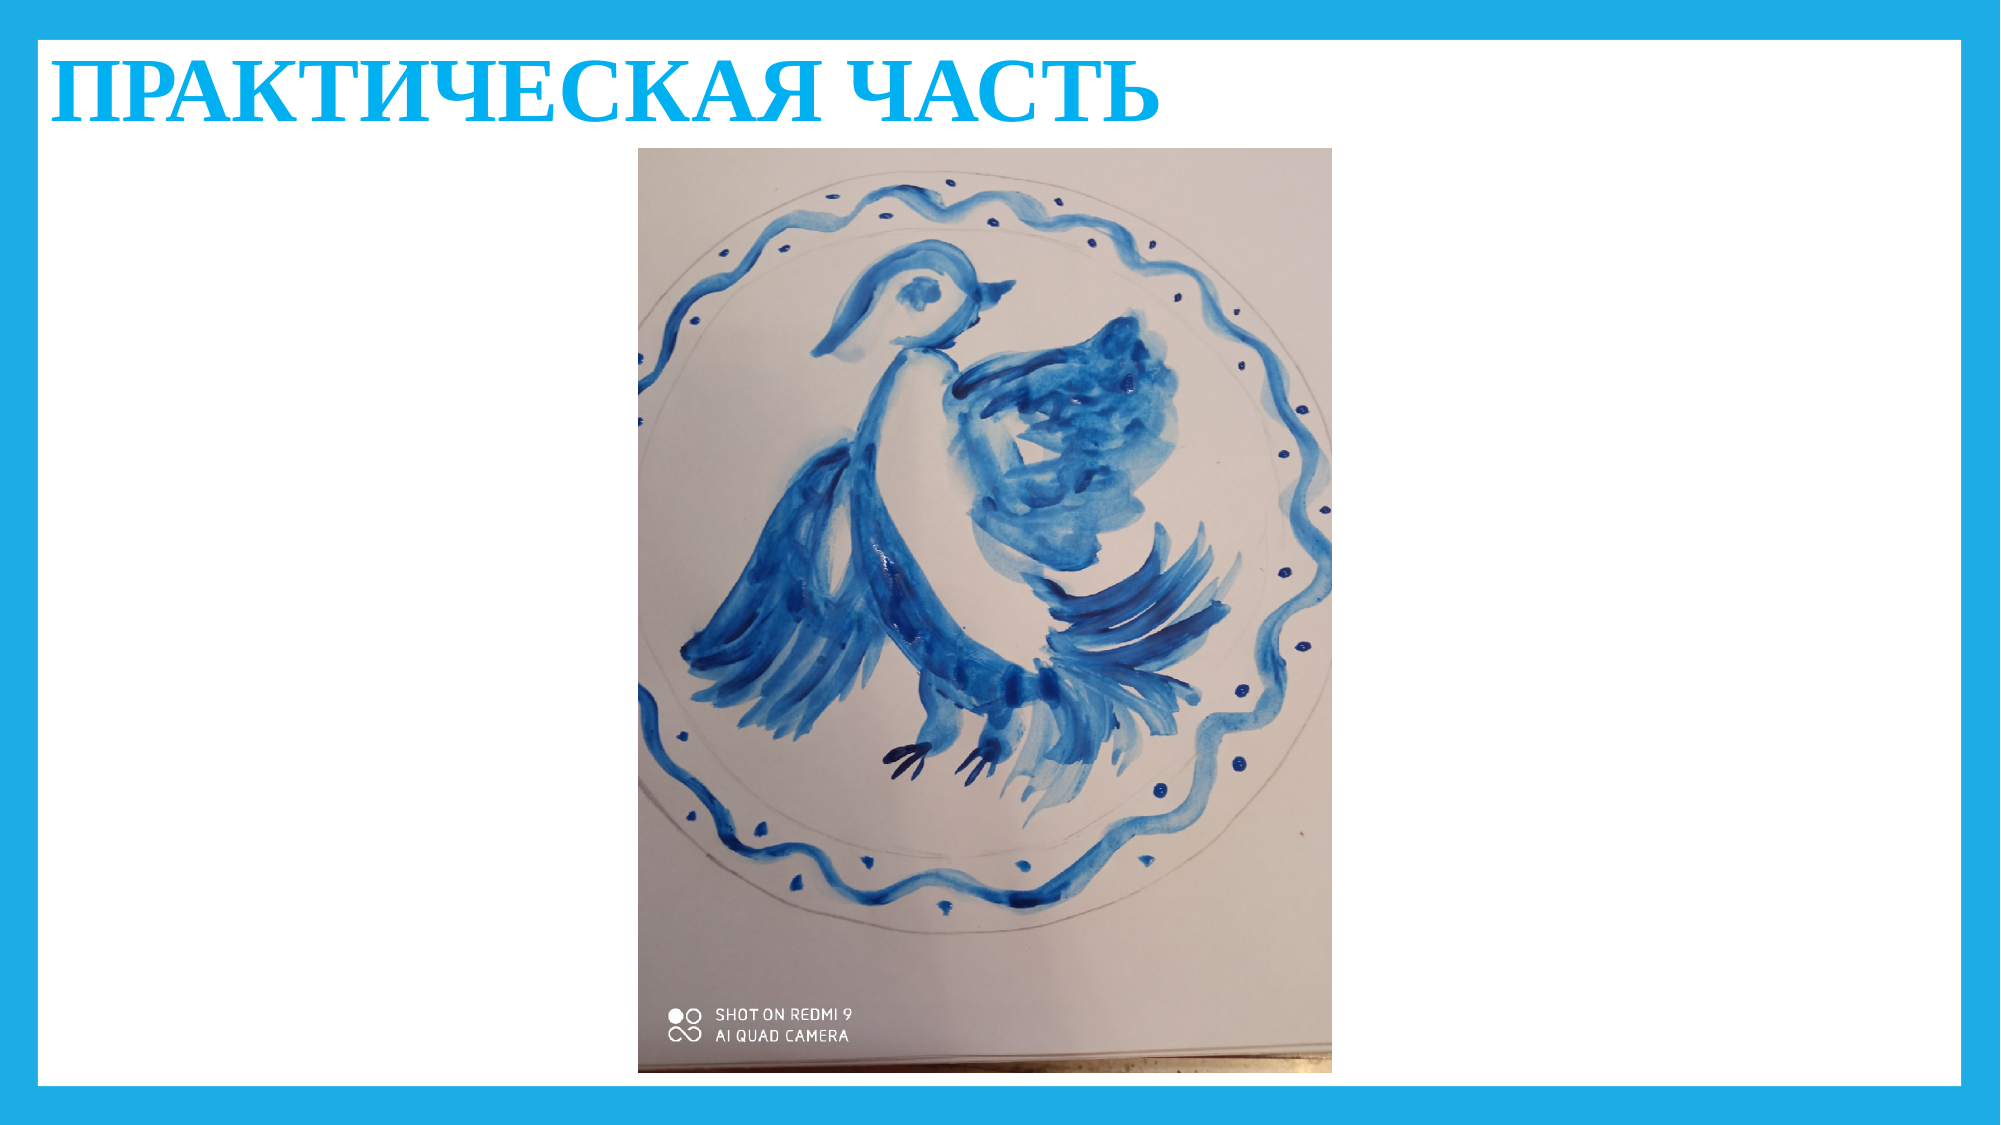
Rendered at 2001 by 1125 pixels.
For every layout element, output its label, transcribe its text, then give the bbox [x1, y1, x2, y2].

picture [637, 148, 1332, 1074]
text_box ПРАКТИЧЕСКАЯ ЧАСТЬ [35, 22, 1180, 147]
